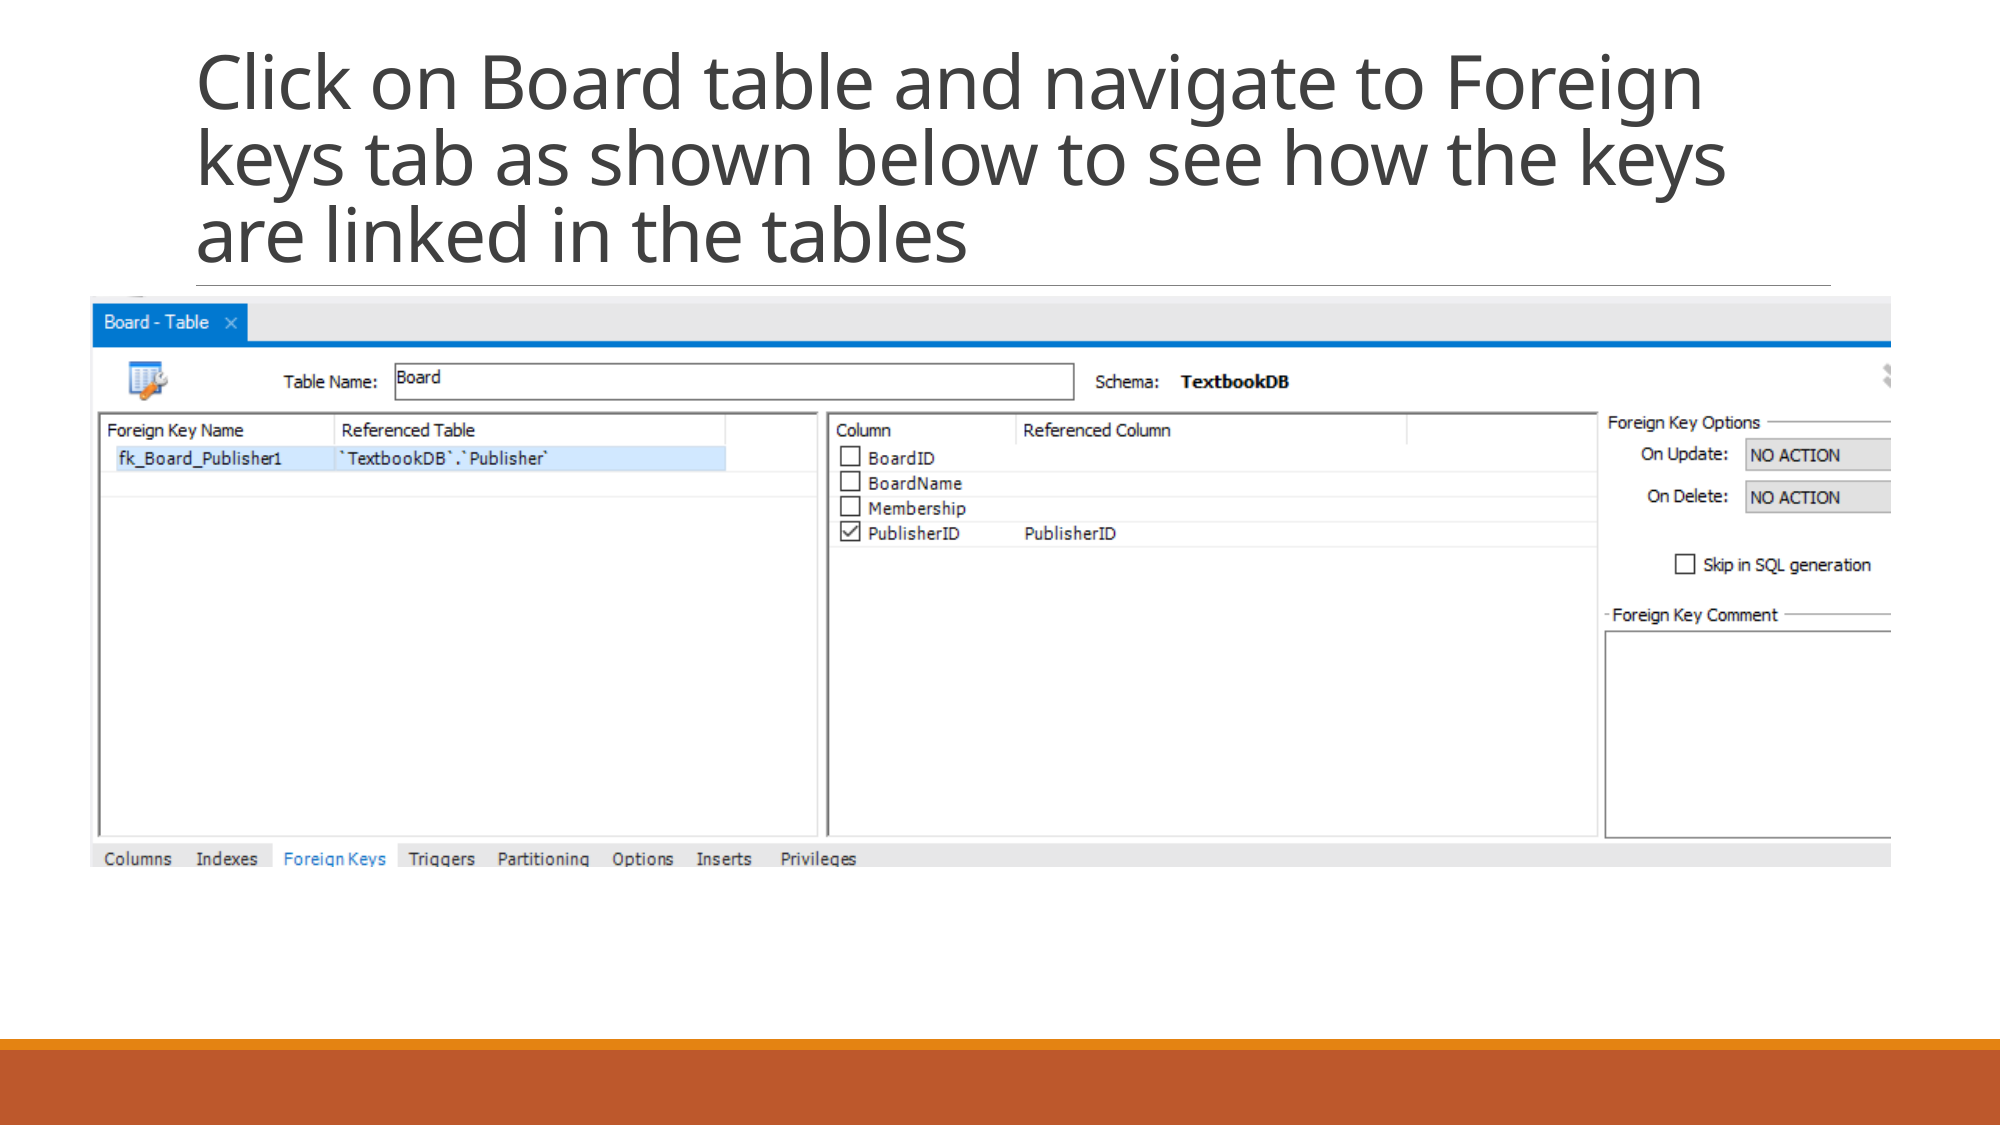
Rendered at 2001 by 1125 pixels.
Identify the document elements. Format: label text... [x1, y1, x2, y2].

picture [89, 295, 1891, 868]
title Click on Board table and navigate to Foreign keys tab as shown below to see how the keys are linked in the tables [180, 47, 1830, 285]
